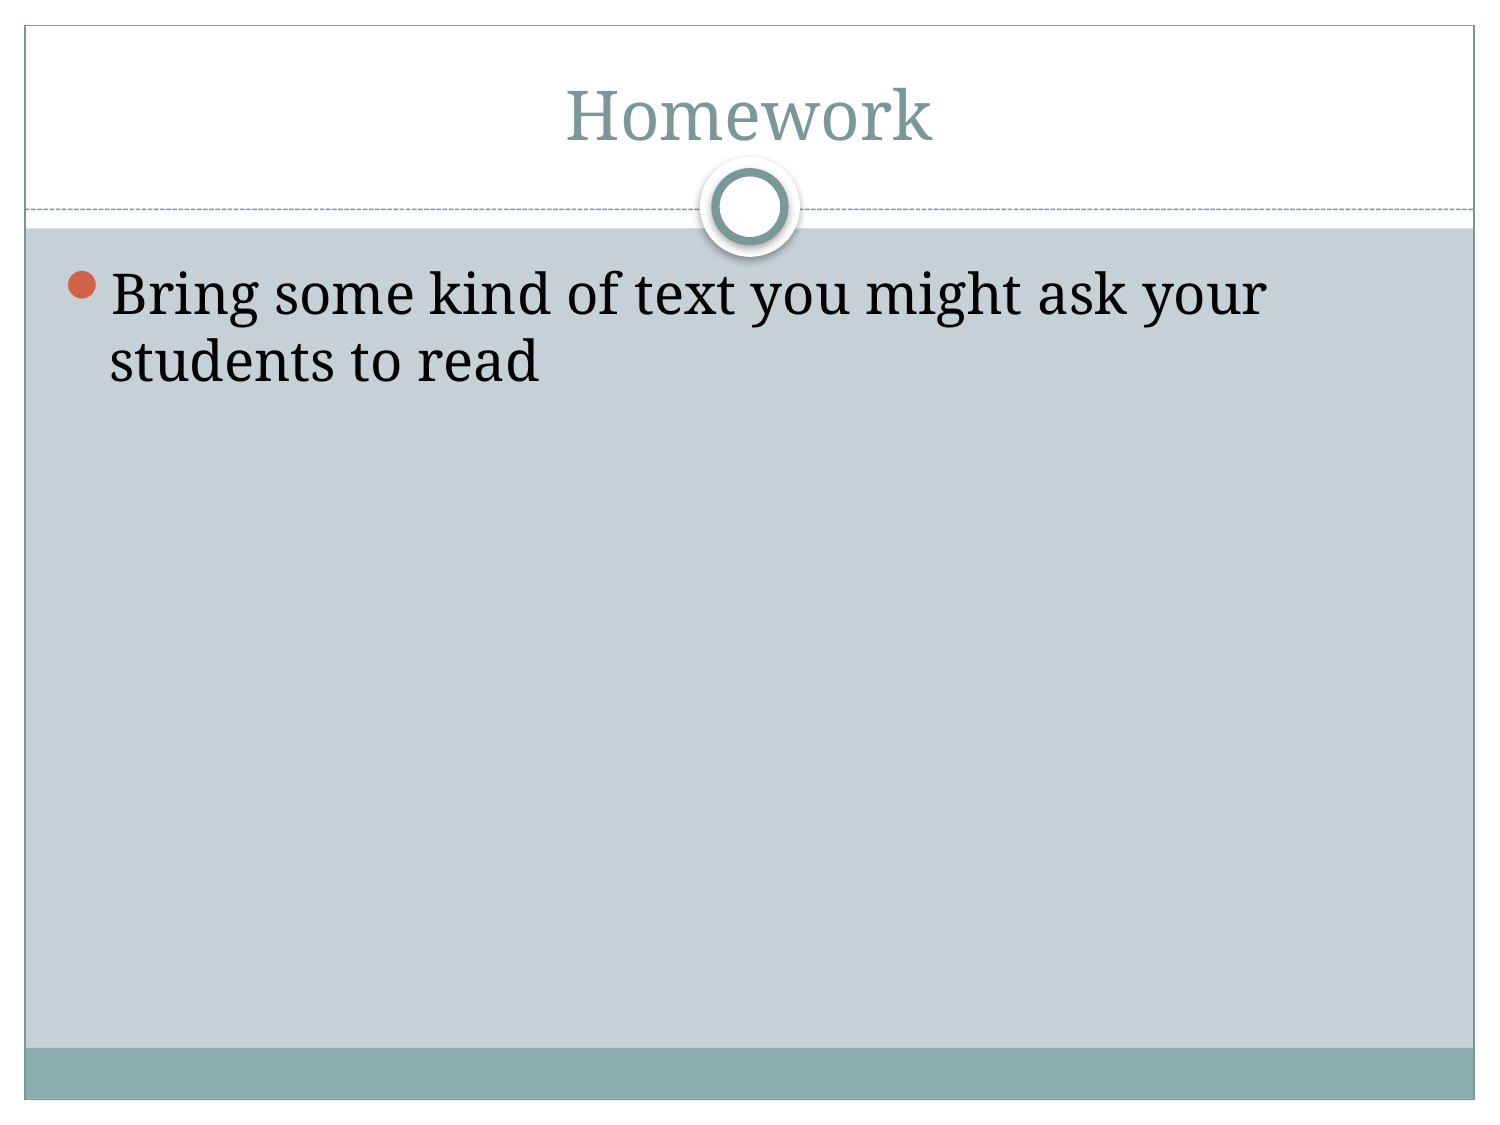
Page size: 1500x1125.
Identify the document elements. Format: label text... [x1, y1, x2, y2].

list Bring some kind of text you might ask your students to read [49, 250, 1445, 1001]
title Homework [49, 37, 1450, 162]
